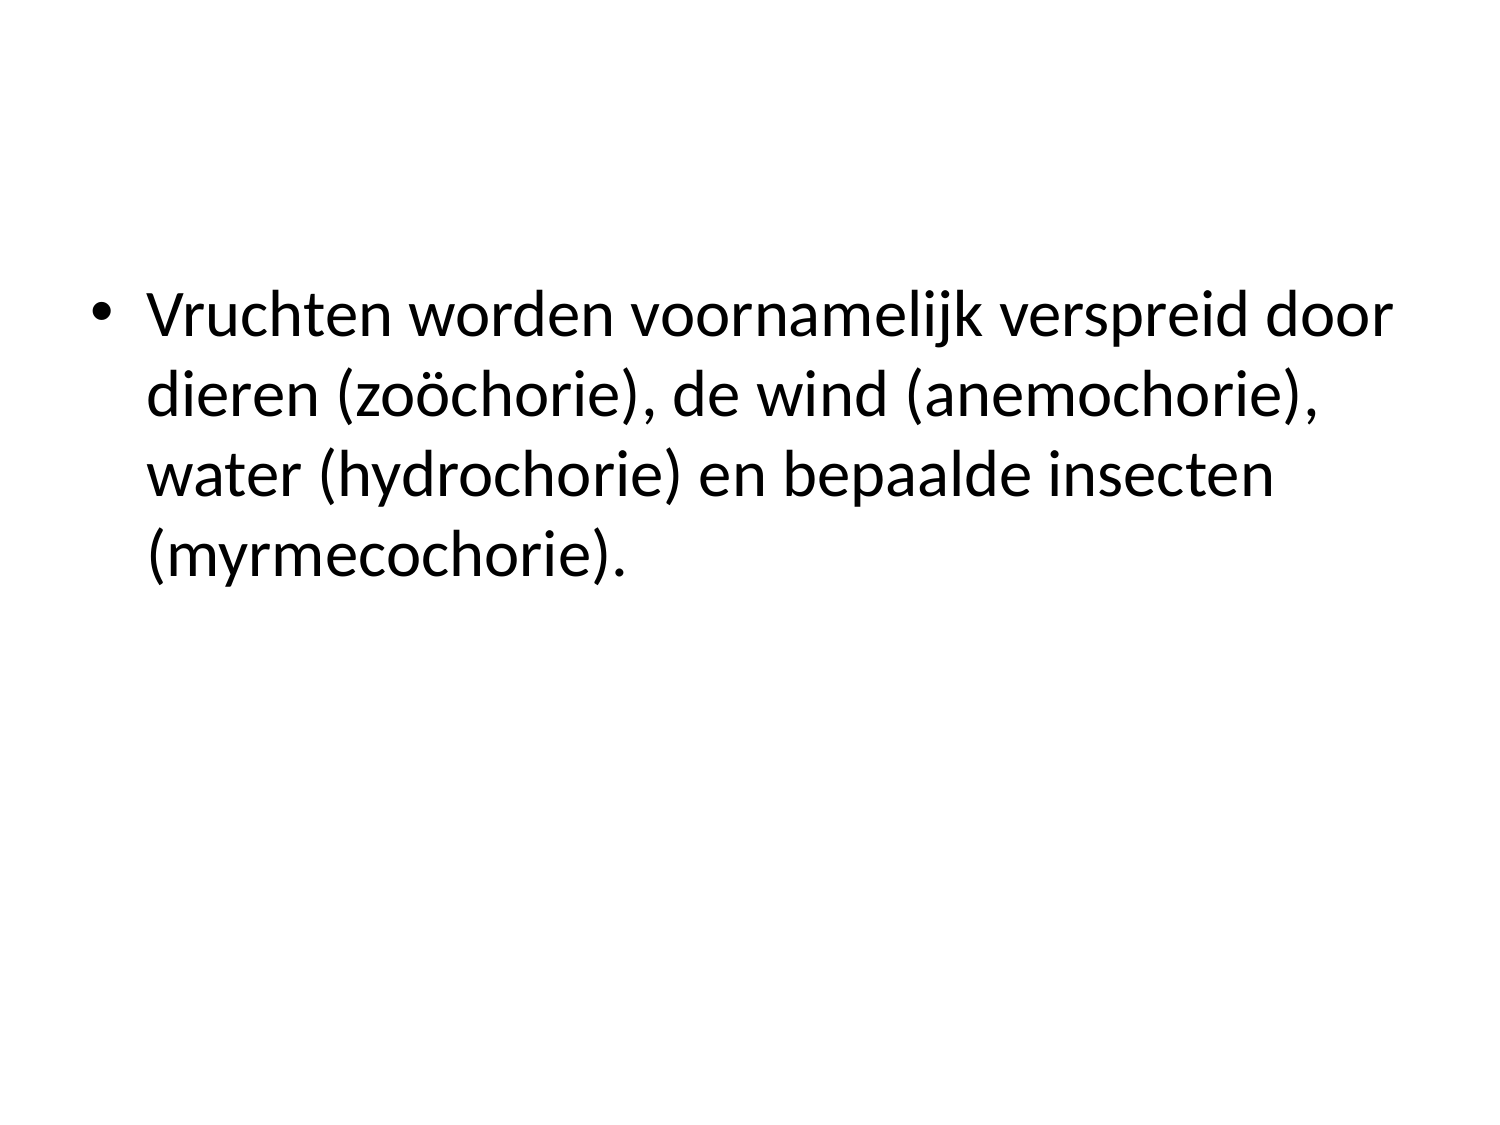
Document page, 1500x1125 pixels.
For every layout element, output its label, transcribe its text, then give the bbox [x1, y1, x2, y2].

list Vruchten worden voornamelijk verspreid door dieren (zoöchorie), de wind (anemochorie), water (hydrochorie) en bepaalde insecten (myrmecochorie). [75, 262, 1425, 1005]
